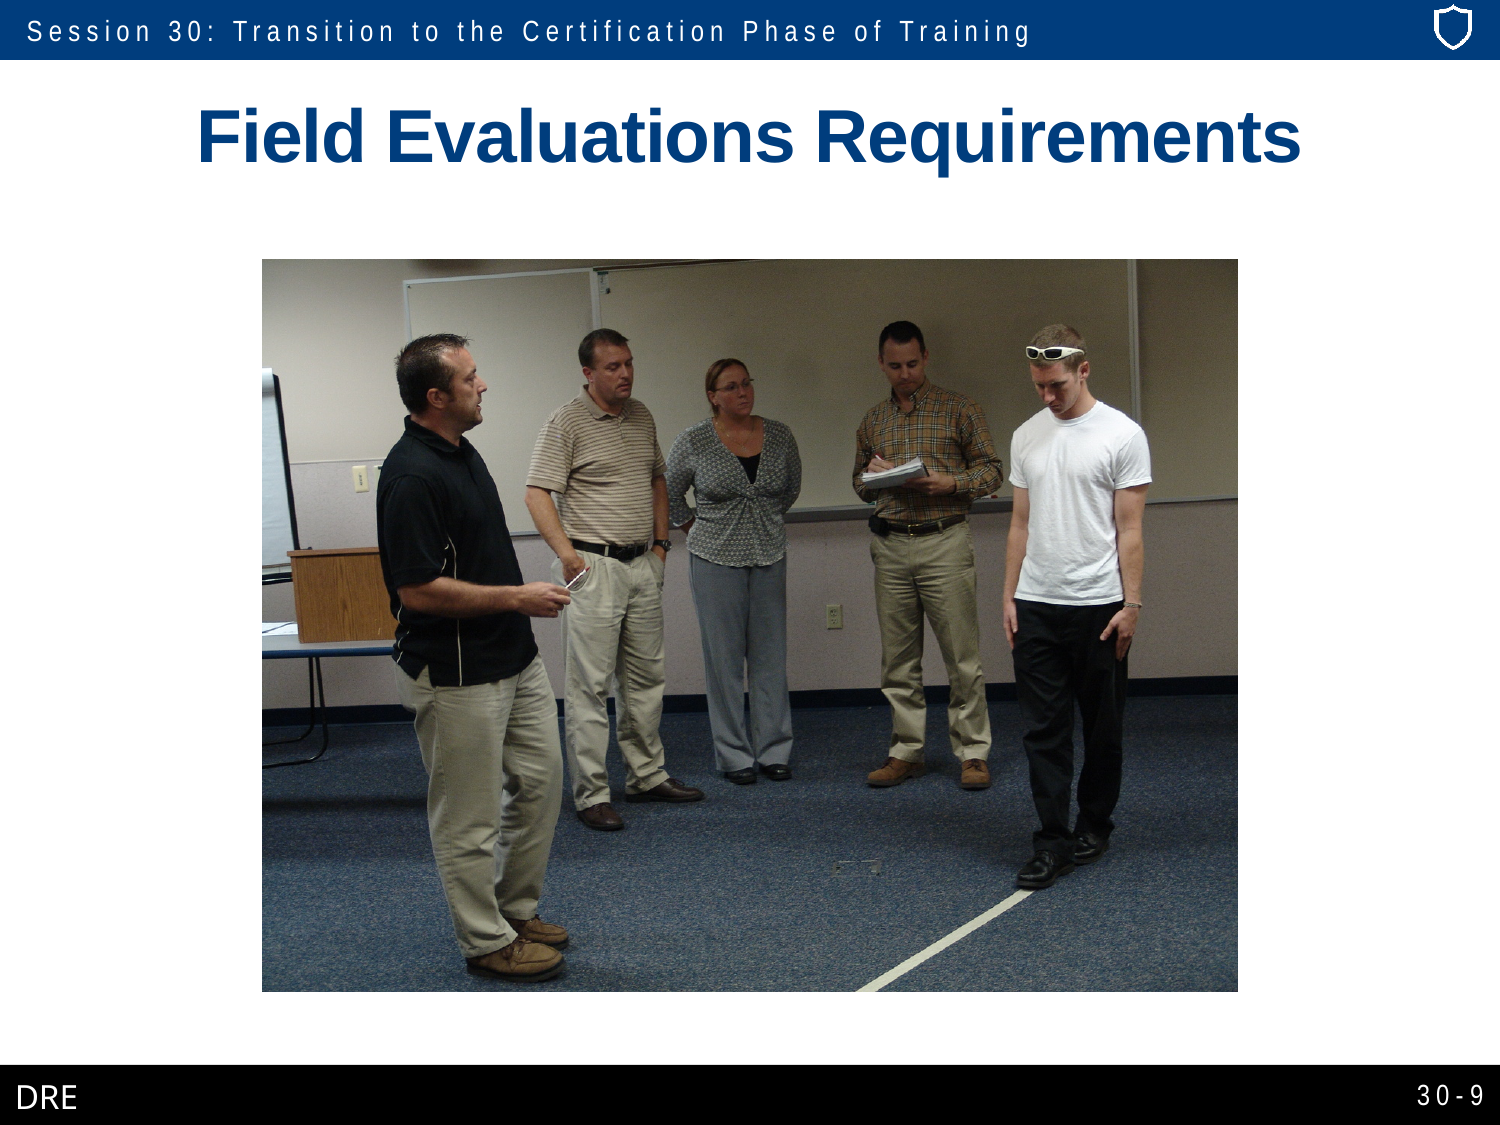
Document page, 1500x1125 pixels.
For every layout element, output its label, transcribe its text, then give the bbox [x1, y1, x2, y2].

picture [261, 259, 1238, 992]
slide_number 30-9 [1218, 1063, 1499, 1124]
picture [1434, 4, 1472, 50]
title Field Evaluations Requirements [50, 69, 1450, 195]
